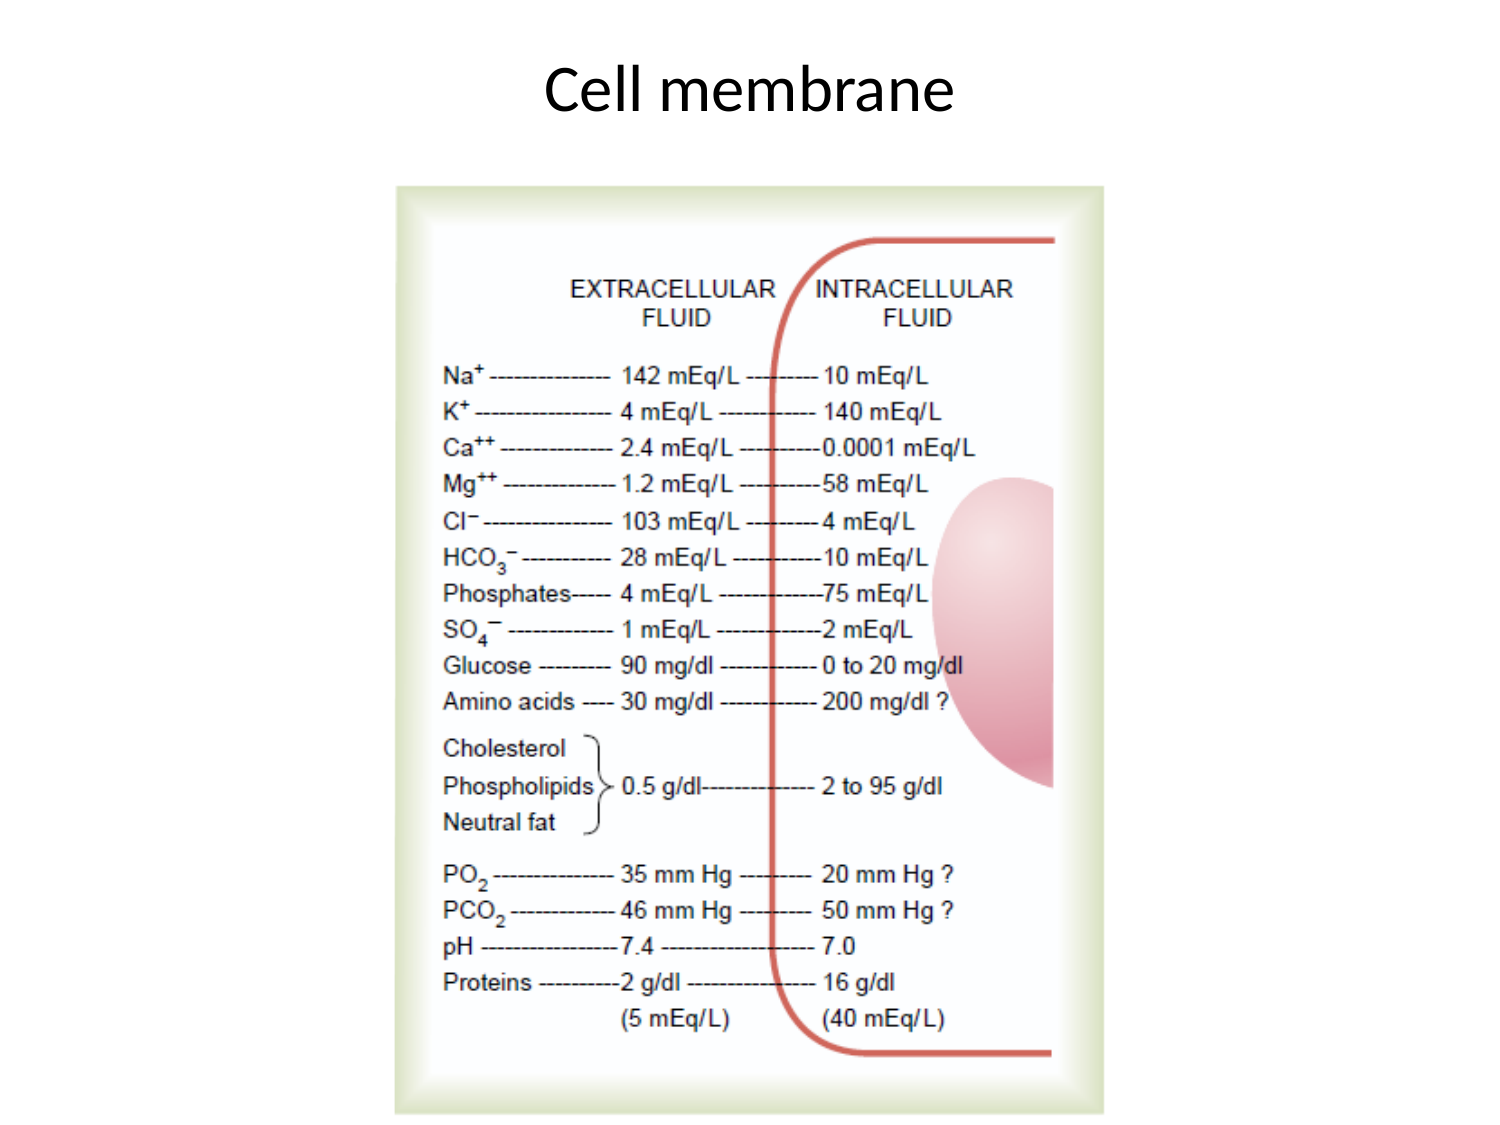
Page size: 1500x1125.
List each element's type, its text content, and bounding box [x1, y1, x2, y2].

picture [394, 180, 1106, 1124]
title Cell membrane [74, 44, 1426, 126]
